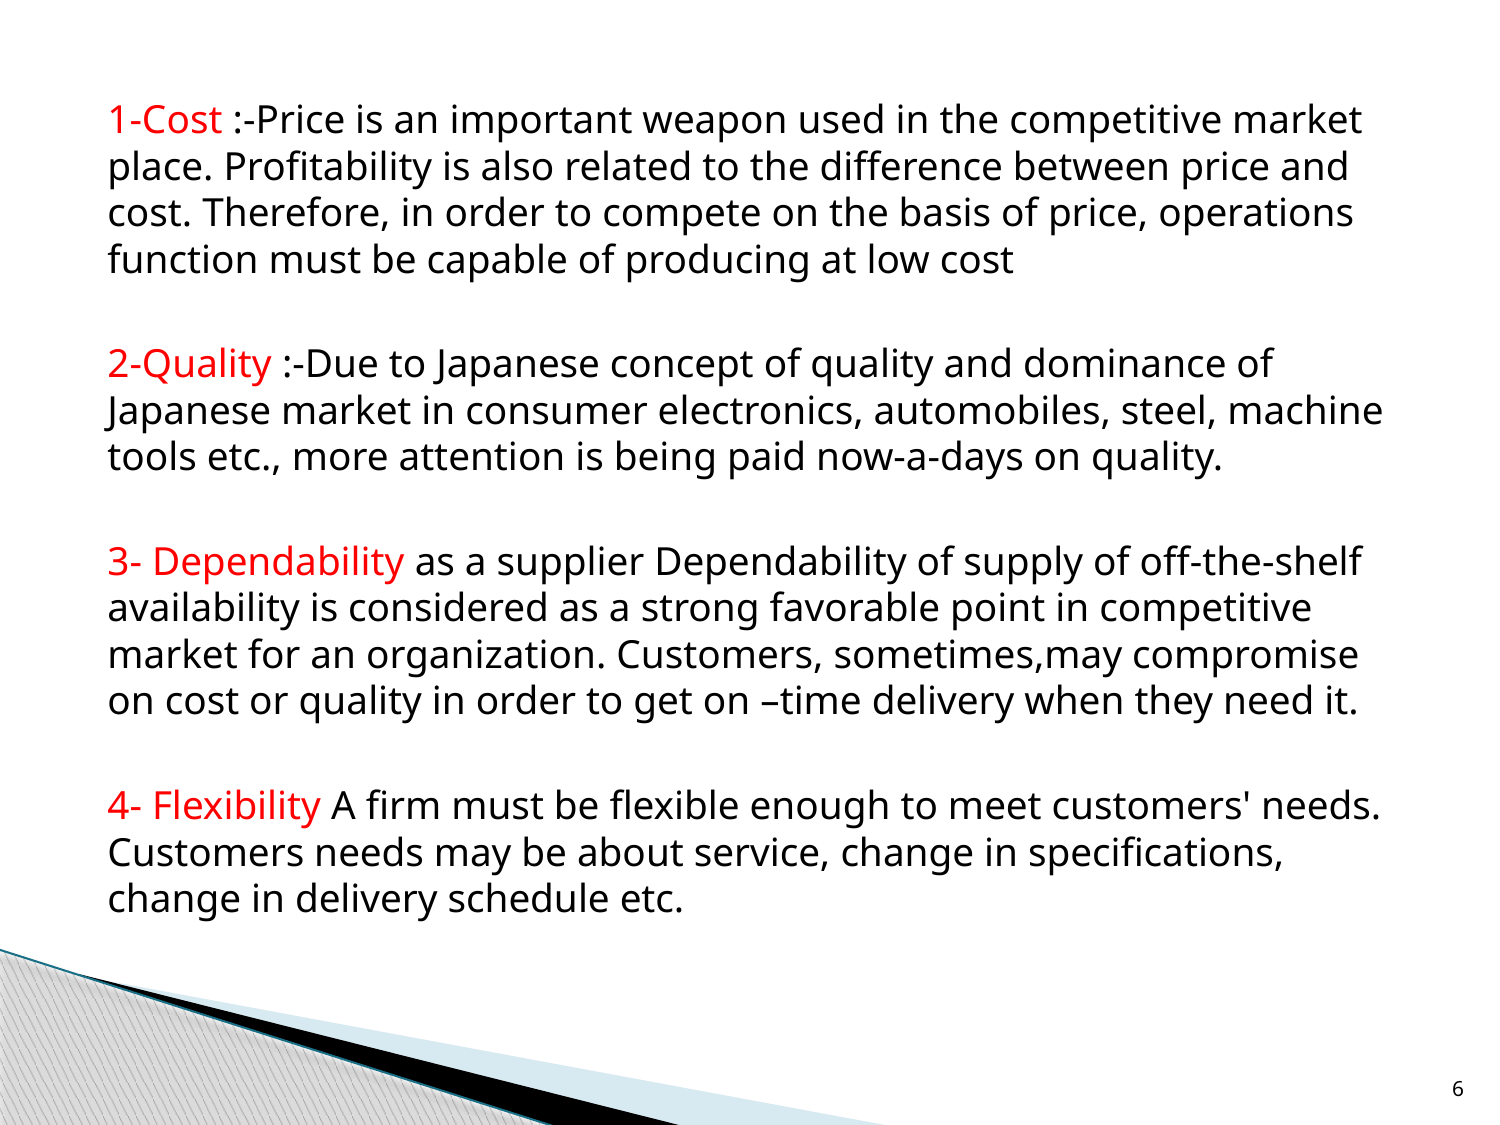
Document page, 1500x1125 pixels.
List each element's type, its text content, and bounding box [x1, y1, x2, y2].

slide_number 6 [1418, 1051, 1479, 1112]
list 1-Cost :-Price is an important weapon used in the competitive market place. Profitability is also related to the difference between price and cost. Therefore, in order to compete on the basis of price, operations function must be capable of producing at low cost 2-Quality :-Due to Japanese concept of quality and dominance of Japanese market in consumer electronics, automobiles, steel, machine tools etc., more attention is being paid now-a-days on quality. 3- Dependability as a supplier Dependability of supply of off-the-shelf availability is considered as a strong favorable point in competitive market for an organization. Customers, sometimes,may compromise on cost or quality in order to get on –time delivery when they need it. 4- Flexibility A firm must be flexible enough to meet customers' needs. Customers needs may be about service, change in specifications, change in delivery schedule etc. [75, 87, 1425, 986]
